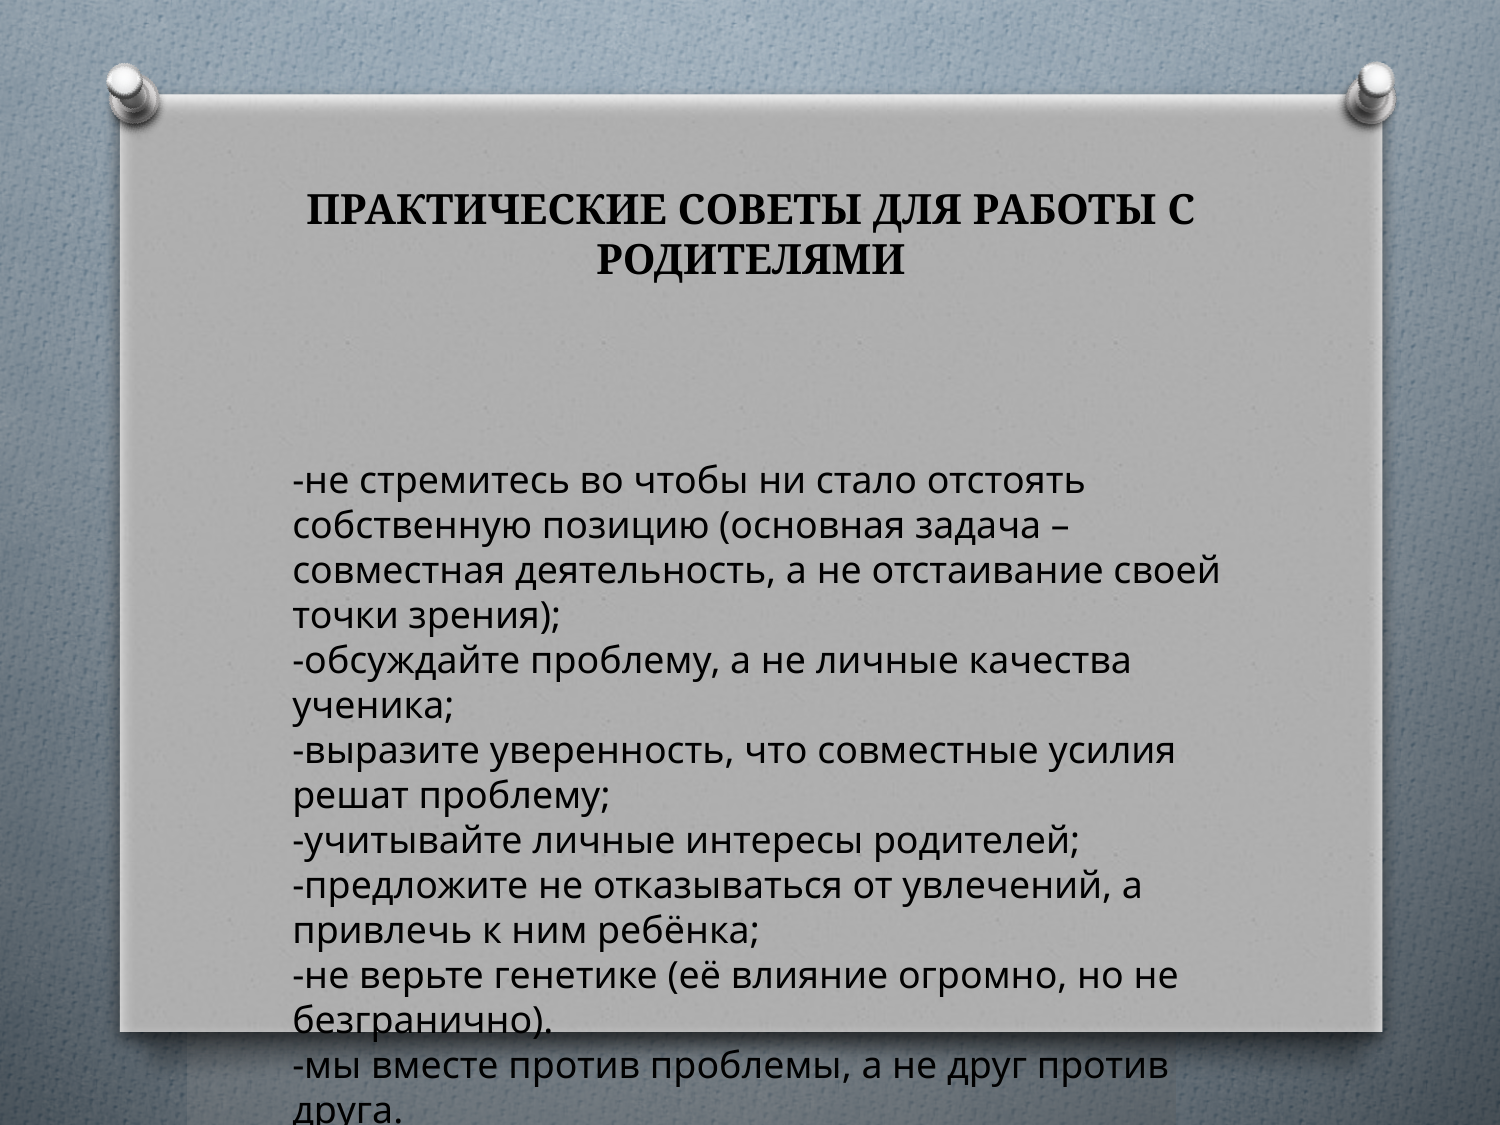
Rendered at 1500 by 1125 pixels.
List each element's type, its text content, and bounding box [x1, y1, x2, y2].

text_box -не стремитесь во чтобы ни стало отстоять собственную позицию (основная задача – совместная деятельность, а не отстаивание своей точки зрения); -обсуждайте проблему, а не личные качества ученика; -выразите уверенность, что совместные усилия решат проблему; -учитывайте личные интересы родителей; -предложите не отказываться от увлечений, а привлечь к ним ребёнка; -не верьте генетике (её влияние огромно, но не безгранично). -мы вместе против проблемы, а не друг против друга. [277, 448, 1282, 1125]
picture [75, 29, 198, 153]
title ПРАКТИЧЕСКИЕ СОВЕТЫ ДЛЯ РАБОТЫ С РОДИТЕЛЯМИ [179, 134, 1323, 332]
picture [1317, 35, 1439, 156]
